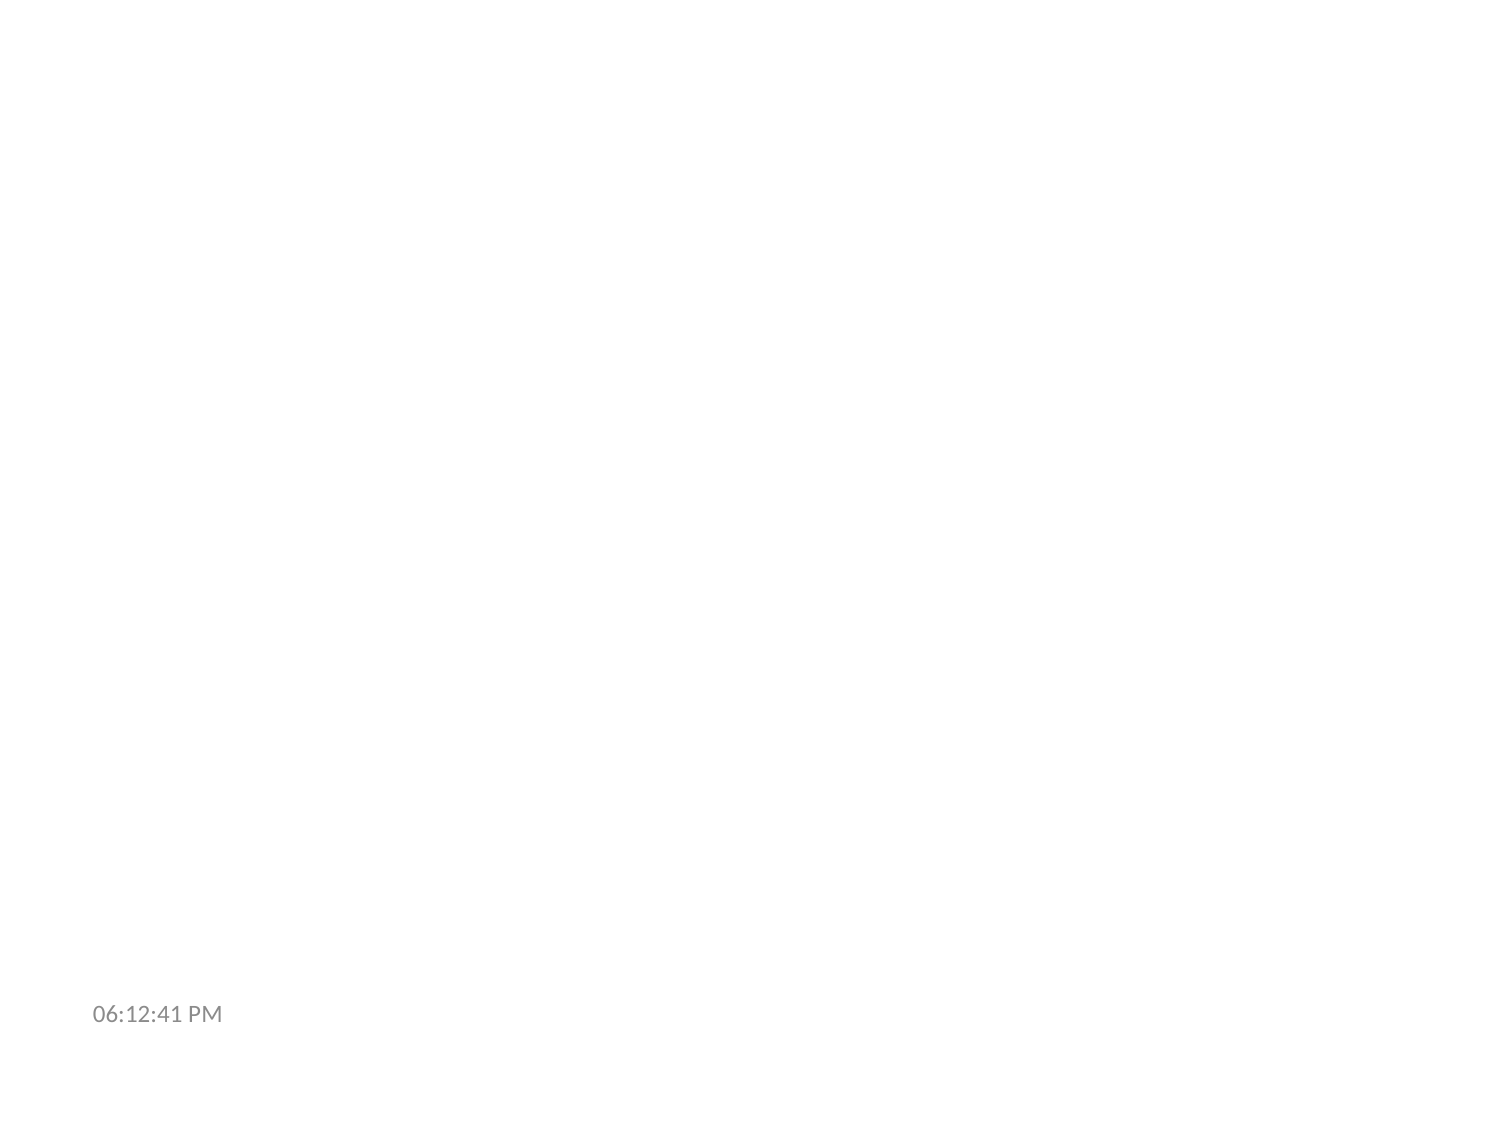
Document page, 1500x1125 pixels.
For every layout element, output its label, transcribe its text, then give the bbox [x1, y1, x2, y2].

text_box 3:35:09 PM [77, 982, 428, 1043]
